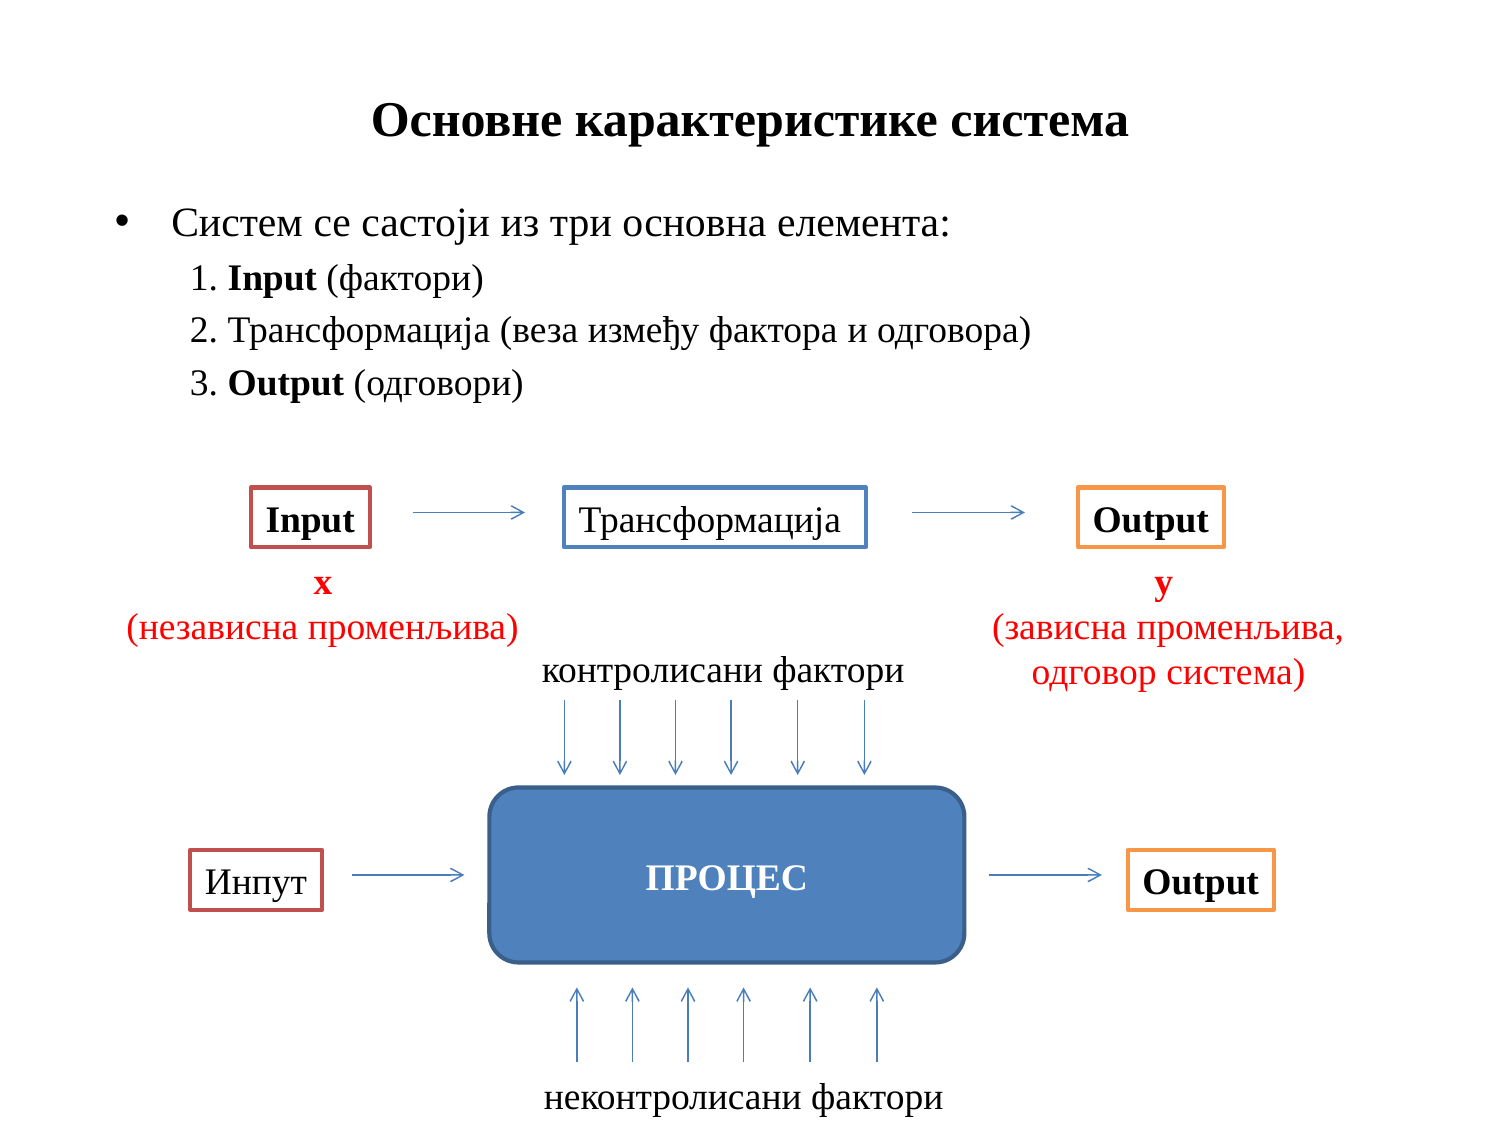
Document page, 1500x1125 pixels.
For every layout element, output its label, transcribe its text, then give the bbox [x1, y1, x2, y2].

text_box ПРОЦЕС [487, 785, 967, 965]
title Основне карактеристике система [75, 45, 1425, 188]
text_box неконтролисани фактори [529, 1064, 959, 1125]
text_box Input [249, 485, 372, 549]
text_box Output [1126, 848, 1276, 912]
text_box у (зависна променљива, одговор система) [977, 549, 1360, 700]
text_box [576, 987, 878, 1063]
text_box Инпут [188, 848, 324, 912]
text_box Output [1076, 485, 1226, 549]
text_box контролисани фактори [527, 637, 920, 698]
text_box х (независна променљива) [111, 549, 535, 655]
text_box Трансформација [562, 485, 868, 549]
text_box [564, 699, 865, 776]
list Систем се састоји из три основна елемента: 1. Input (фактори) 2. Трансформација (веза између фактора и одговора) 3. Output (одговори) [99, 187, 1450, 700]
